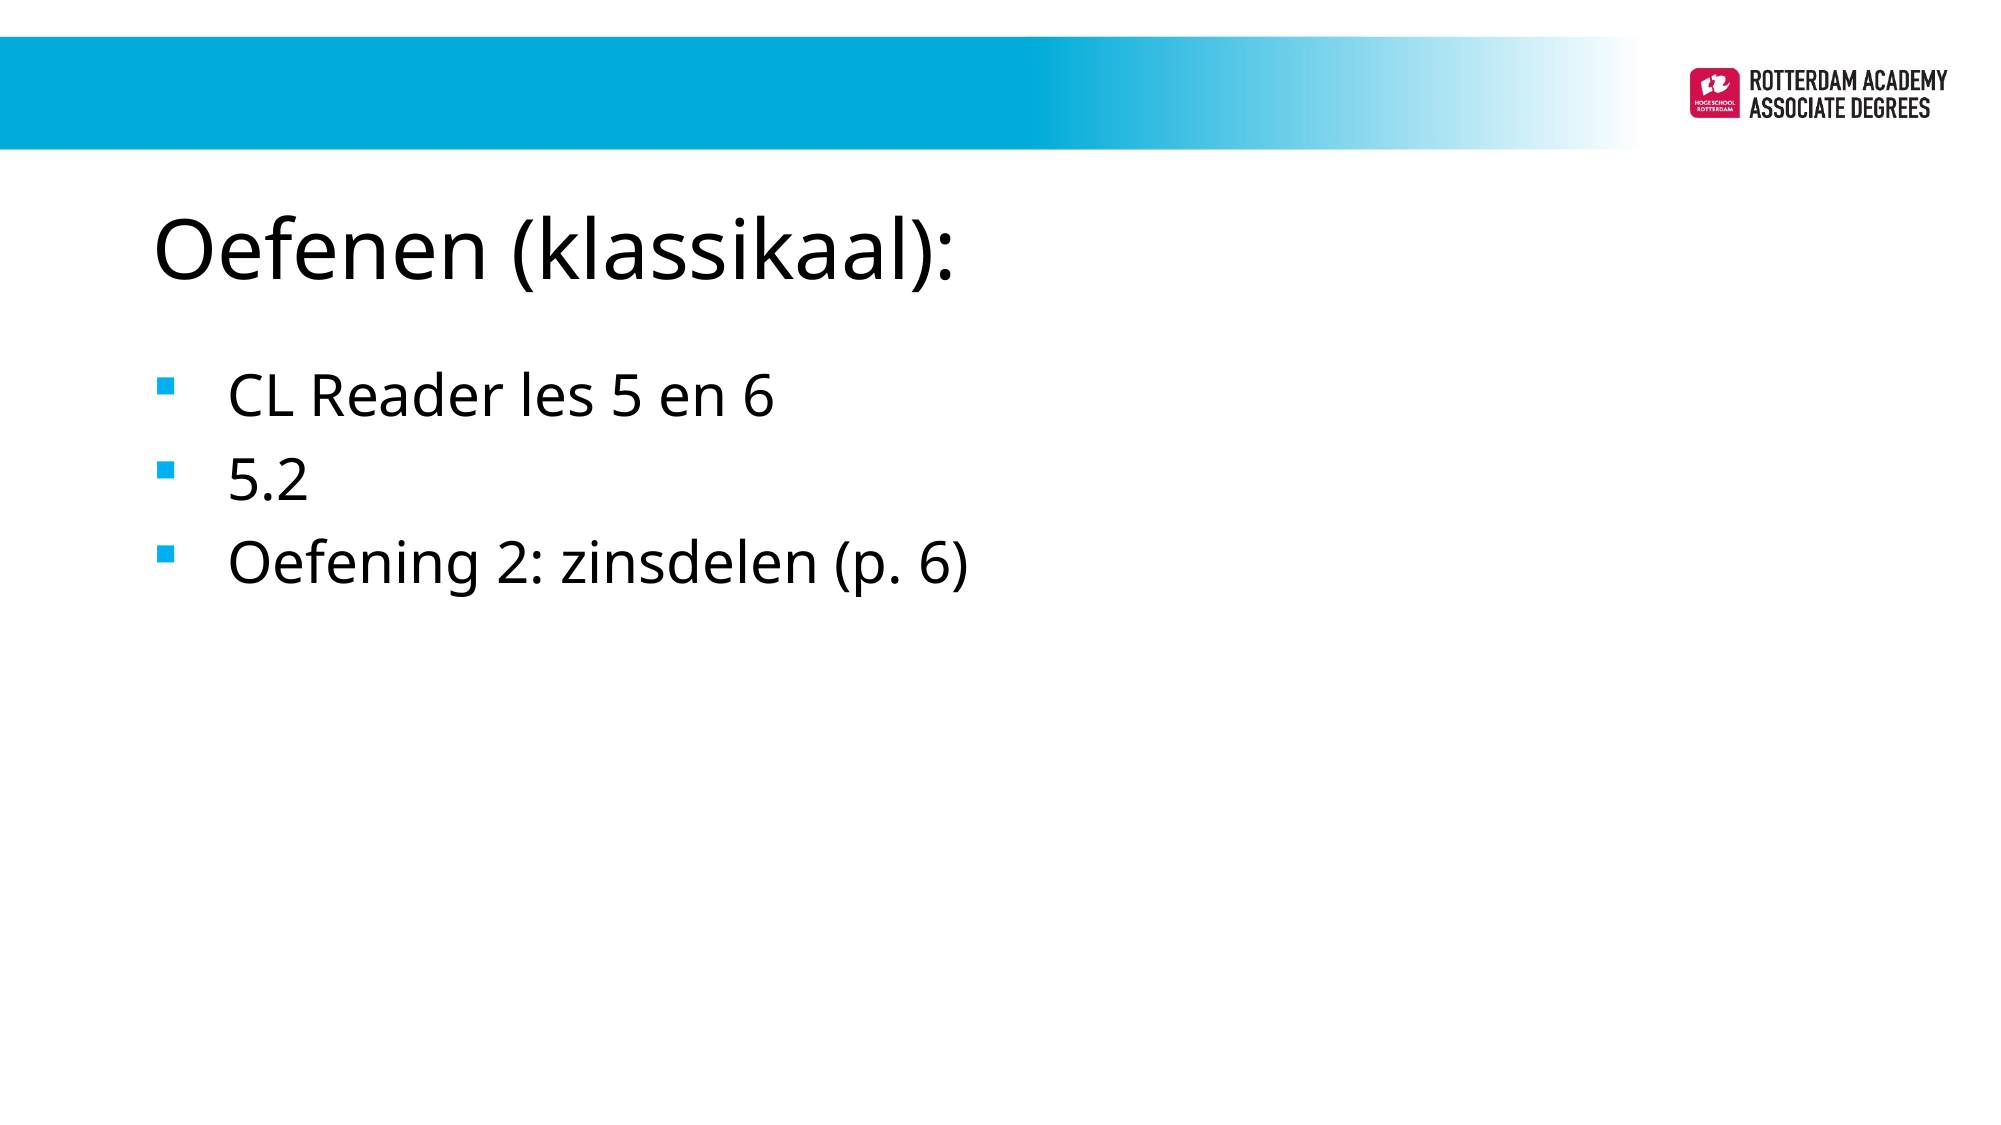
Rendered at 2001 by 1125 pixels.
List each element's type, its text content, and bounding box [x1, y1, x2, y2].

list CL Reader les 5 en 6 5.2 Oefening 2: zinsdelen (p. 6) [137, 358, 1863, 1053]
picture [0, 0, 2000, 184]
title Oefenen (klassikaal): [137, 175, 1863, 329]
